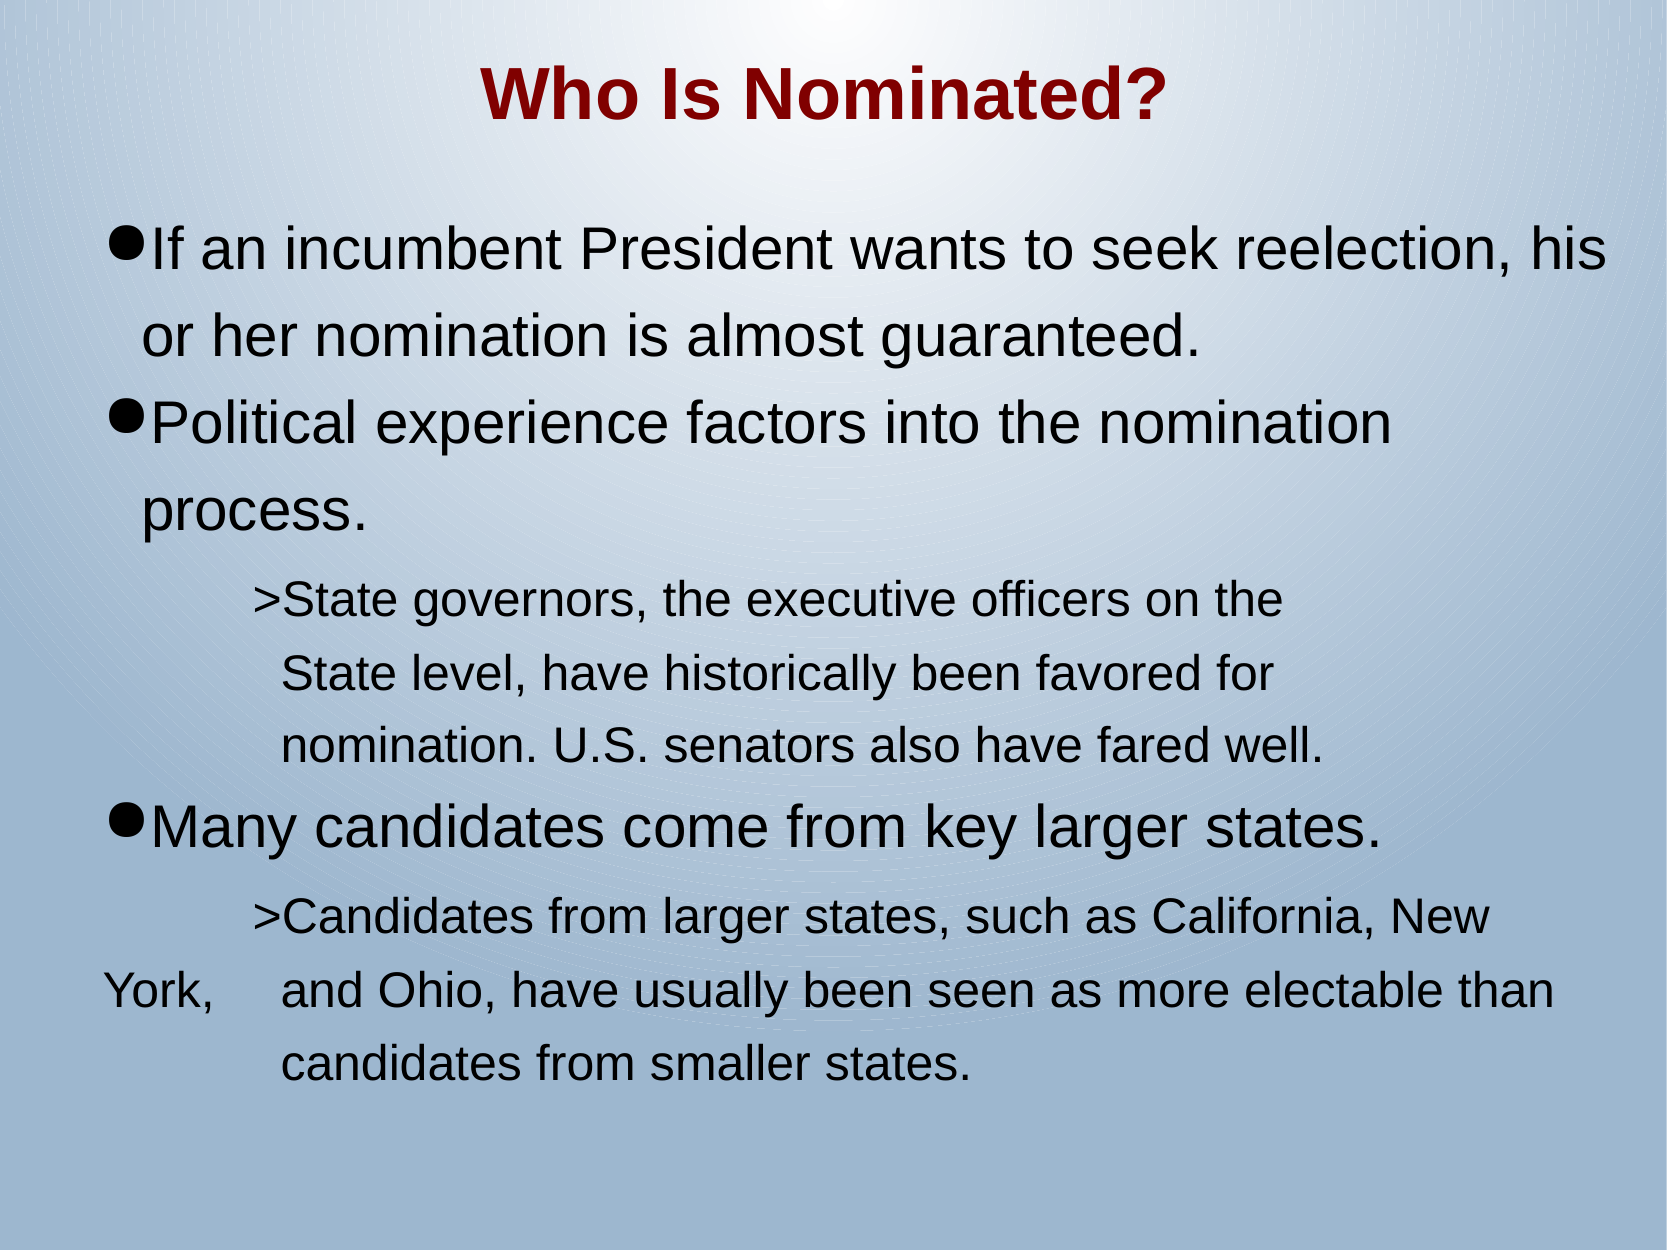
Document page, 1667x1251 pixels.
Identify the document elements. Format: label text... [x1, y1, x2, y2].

list If an incumbent President wants to seek reelection, his or her nomination is almost guaranteed. Political experience factors into the nomination process. >State governors, the executive officers on the State level, have historically been favored for nomination. U.S. senators also have fared well. Many candidates come from key larger states. >Candidates from larger states, such as California, New York, and Ohio, have usually been seen as more electable than candidates from smaller states. [72, 188, 1621, 963]
title Who Is Nominated? [72, 8, 1580, 171]
